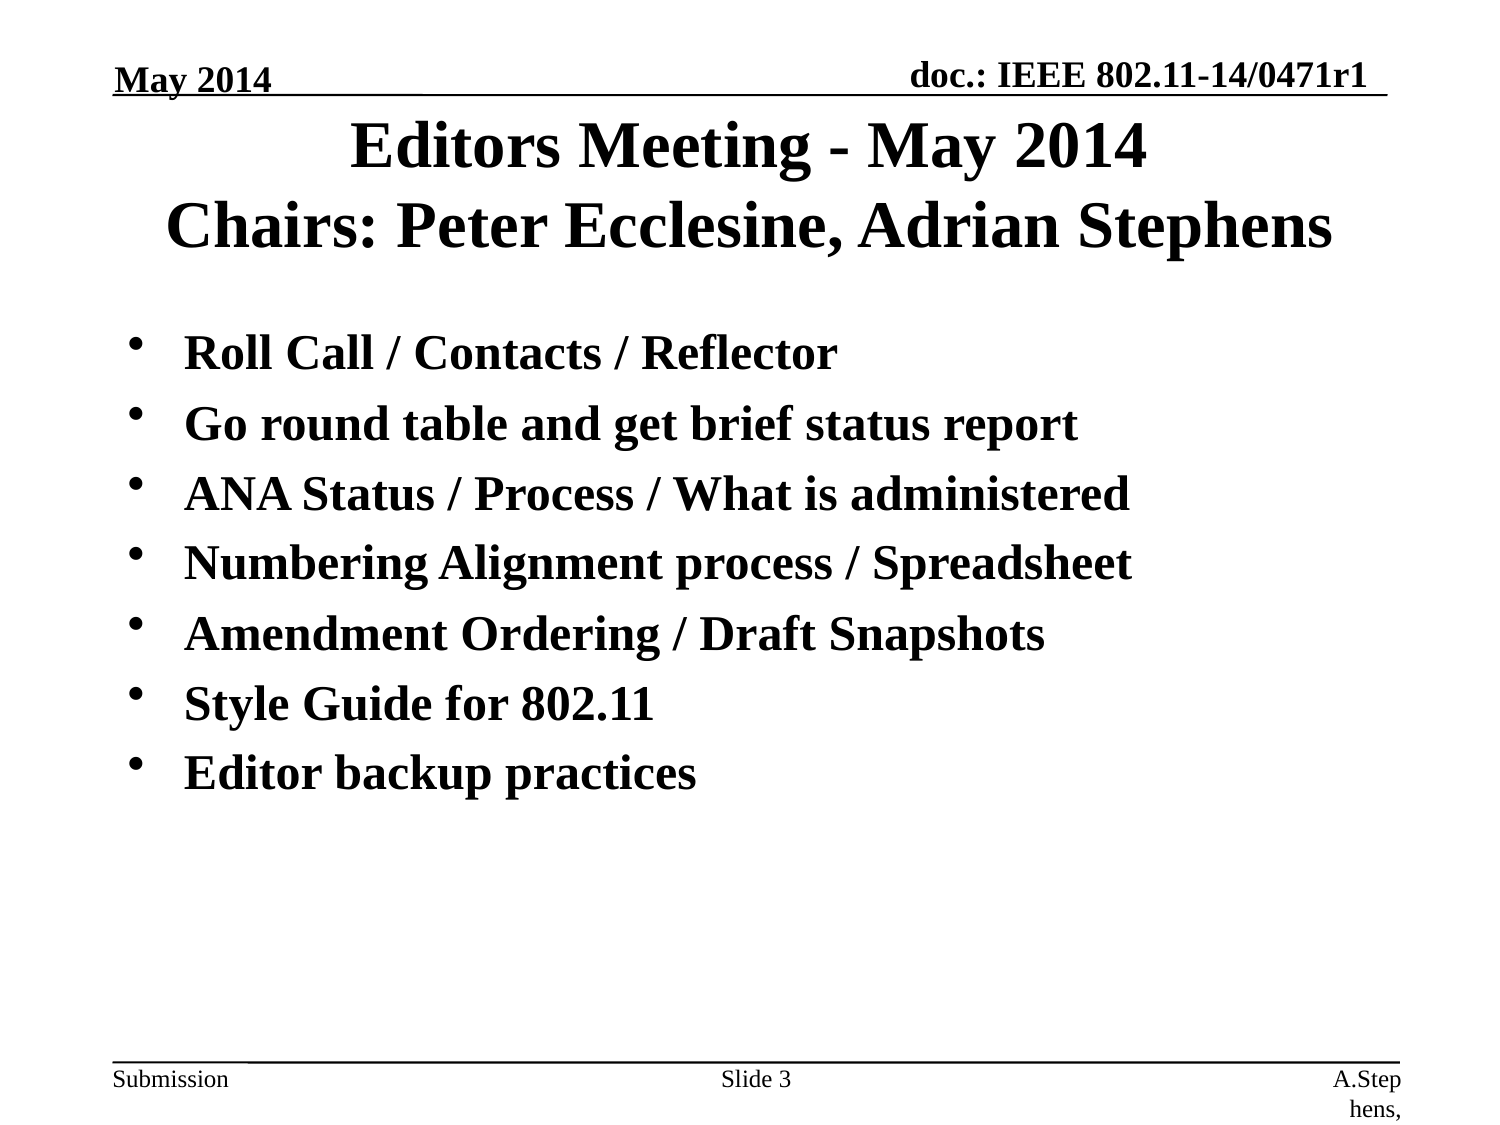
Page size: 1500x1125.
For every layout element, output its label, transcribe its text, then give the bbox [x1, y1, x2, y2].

footer A.Stephens, Intel, D. Stanley, Aruba [1325, 1062, 1402, 1093]
list Roll Call / Contacts / Reflector Go round table and get brief status report ANA Status / Process / What is administered Numbering Alignment process / Spreadsheet Amendment Ordering / Draft Snapshots Style Guide for 802.11 Editor backup practices [112, 312, 1425, 1000]
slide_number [114, 54, 335, 100]
slide_number Slide 3 [721, 1062, 792, 1093]
title Editors Meeting - May 2014 Chairs: Peter Ecclesine, Adrian Stephens [112, 125, 1388, 238]
